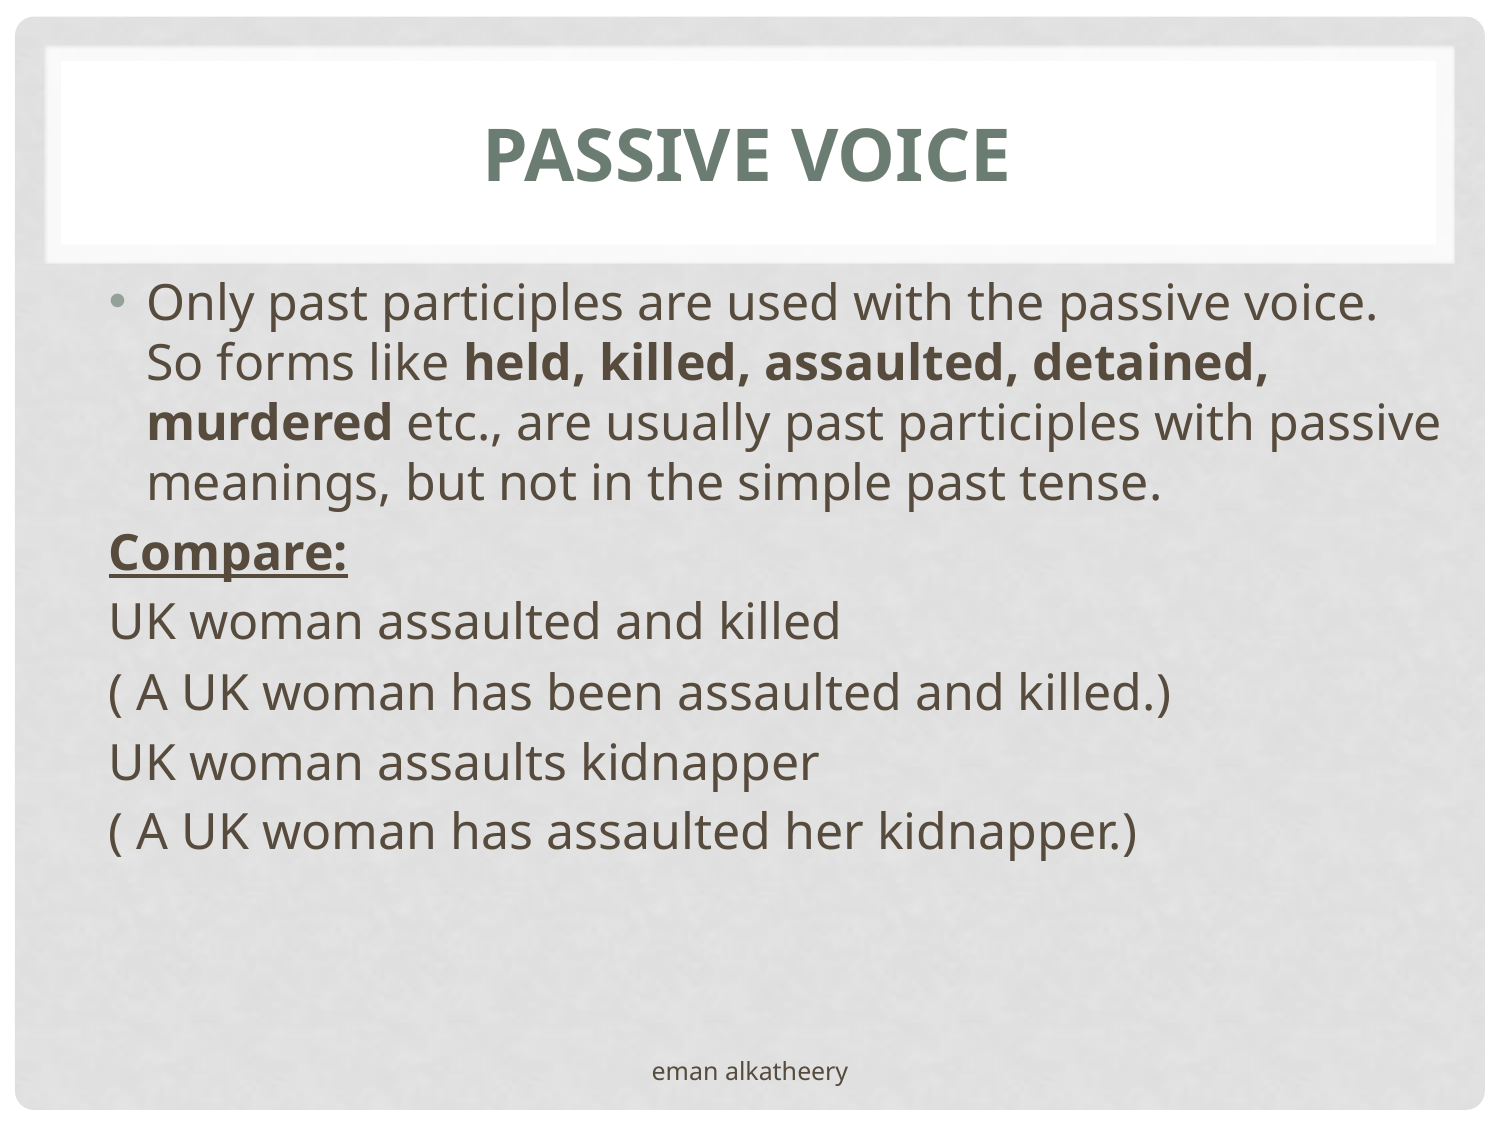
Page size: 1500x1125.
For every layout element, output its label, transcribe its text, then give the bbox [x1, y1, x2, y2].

title Passive voice [69, 66, 1425, 238]
footer eman alkatheery [512, 1042, 988, 1103]
list Only past participles are used with the passive voice. So forms like held, killed, assaulted, detained, murdered etc., are usually past participles with passive meanings, but not in the simple past tense. Compare: UK woman assaulted and killed ( A UK woman has been assaulted and killed.) UK woman assaults kidnapper ( A UK woman has assaulted her kidnapper.) [75, 262, 1465, 1032]
